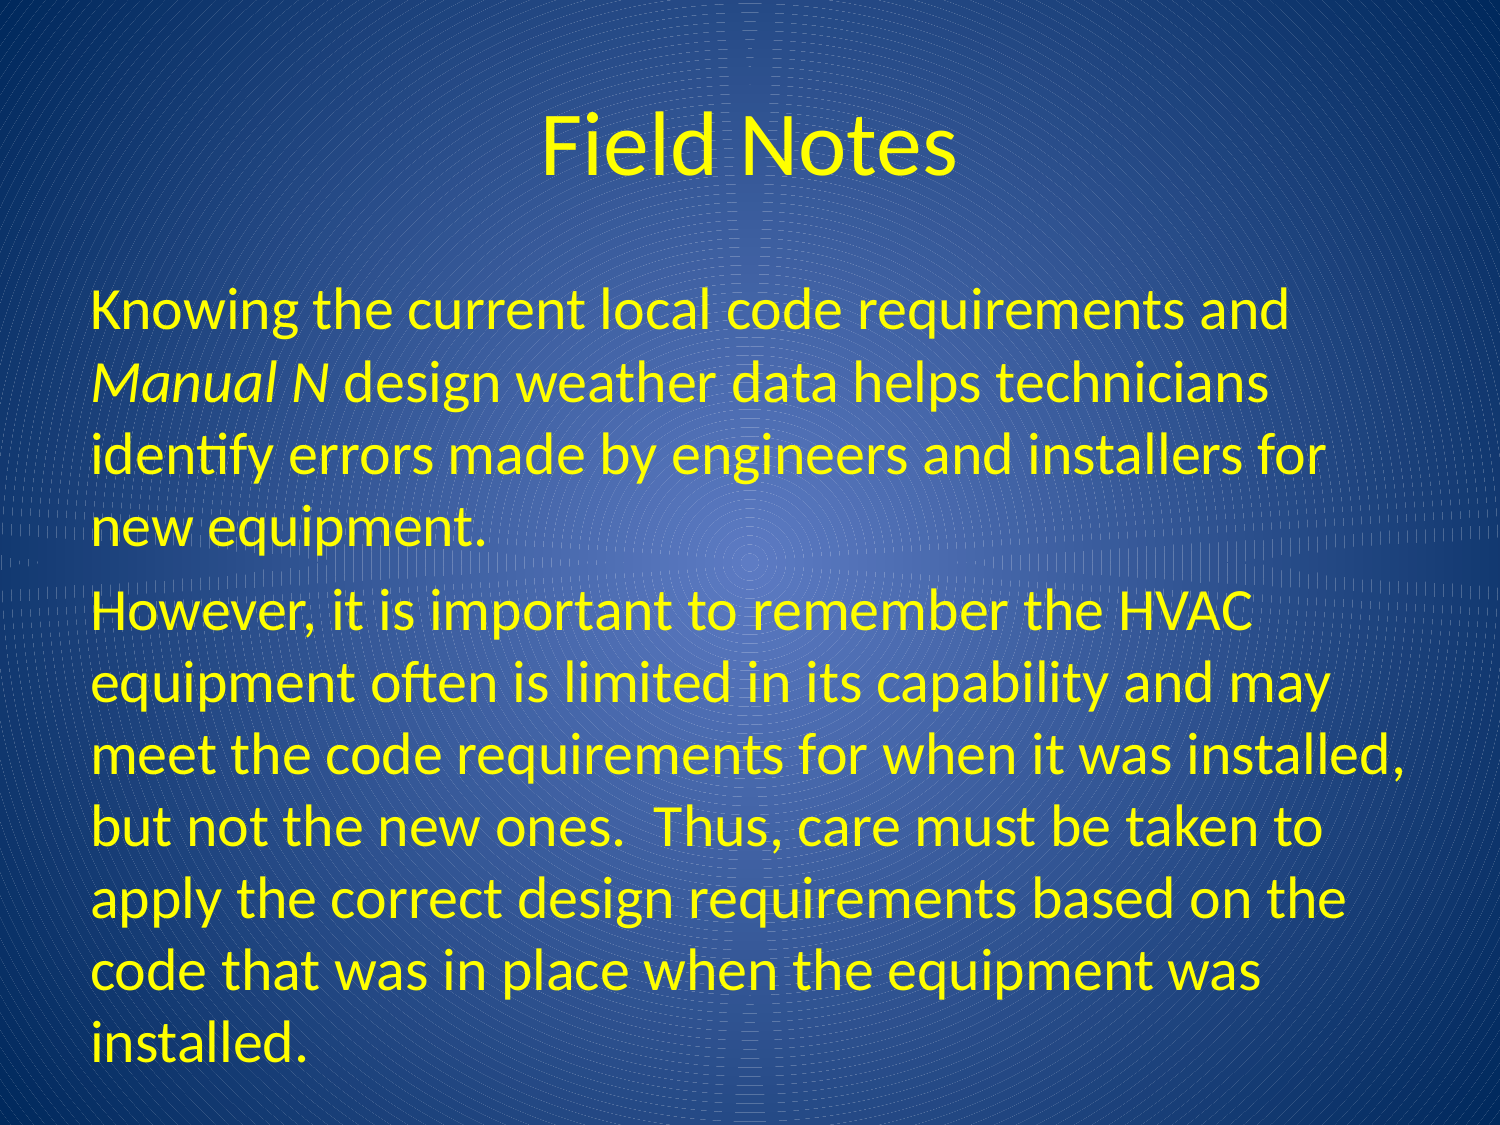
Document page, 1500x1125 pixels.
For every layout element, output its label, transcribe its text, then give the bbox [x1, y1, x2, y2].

title Field Notes [75, 45, 1425, 233]
list Knowing the current local code requirements and Manual N design weather data helps technicians identify errors made by engineers and installers for new equipment. However, it is important to remember the HVAC equipment often is limited in its capability and may meet the code requirements for when it was installed, but not the new ones. Thus, care must be taken to apply the correct design requirements based on the code that was in place when the equipment was installed. [75, 262, 1425, 1088]
